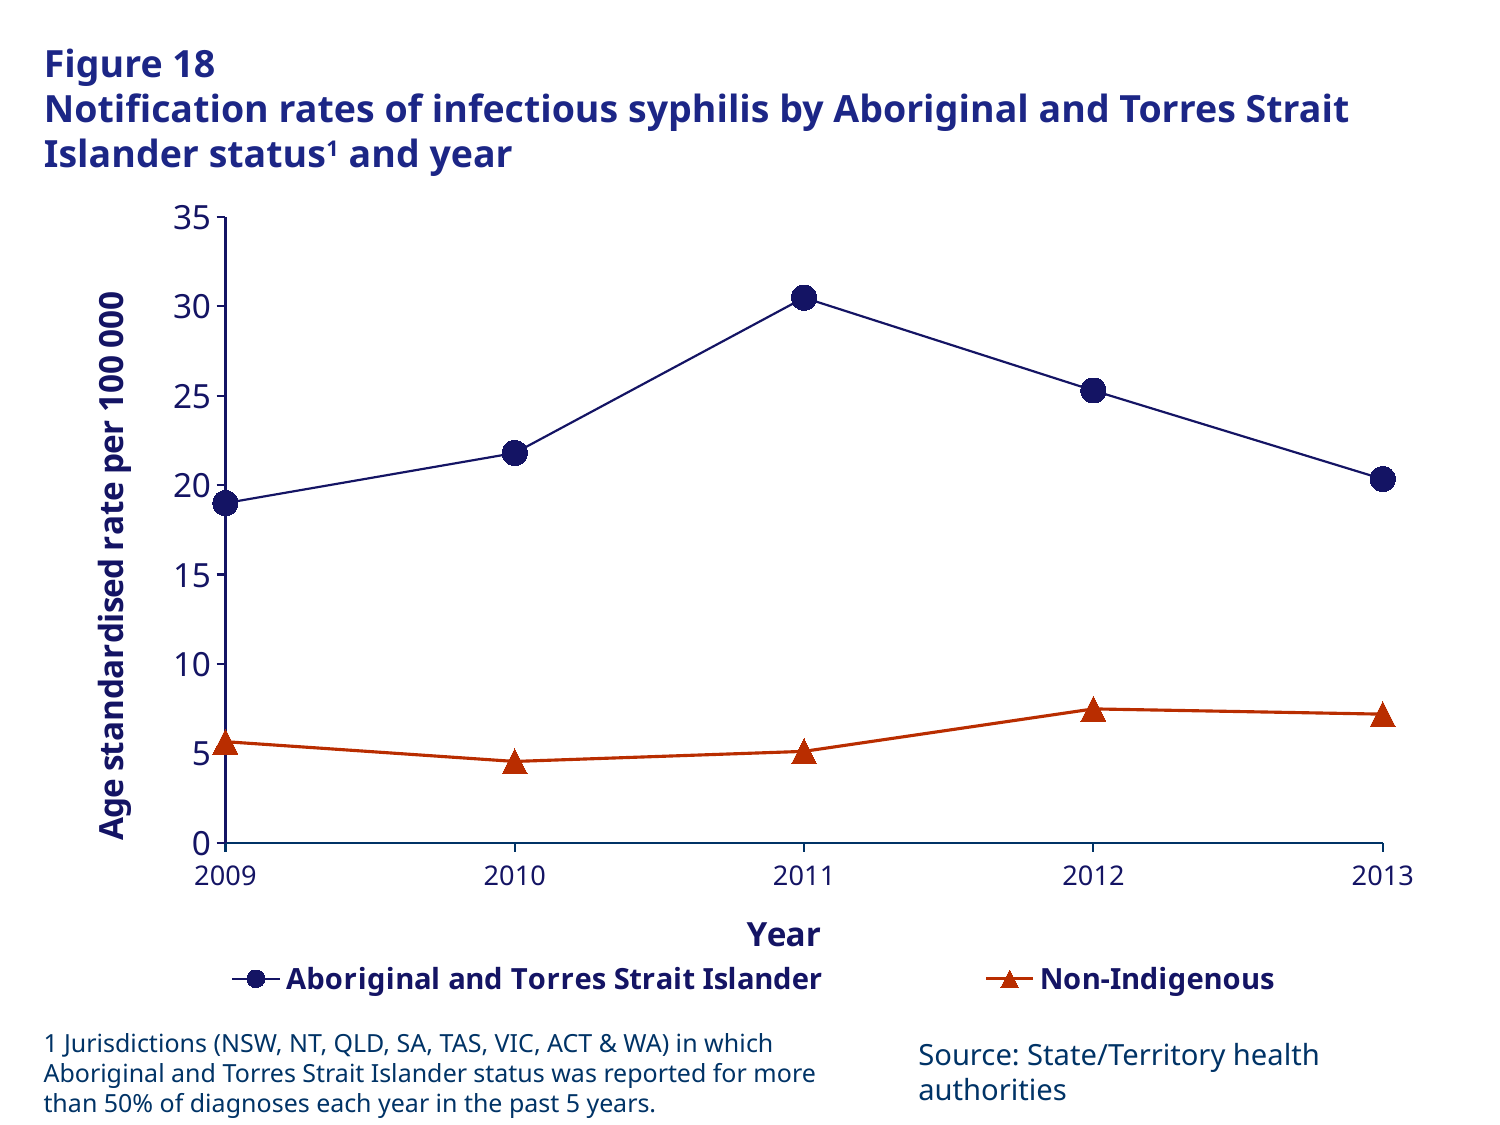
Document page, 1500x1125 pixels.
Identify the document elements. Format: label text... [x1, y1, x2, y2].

title Figure 18 Notification rates of infectious syphilis by Aboriginal and Torres Strait Islander status1 and year [28, 32, 1441, 196]
text_box 1 Jurisdictions (NSW, NT, QLD, SA, TAS, VIC, ACT & WA) in which Aboriginal and Torres Strait Islander status was reported for more than 50% of diagnoses each year in the past 5 years. [28, 1020, 839, 1125]
chart [78, 184, 1433, 1010]
text_box Source: State/Territory health authorities [903, 1028, 1471, 1114]
